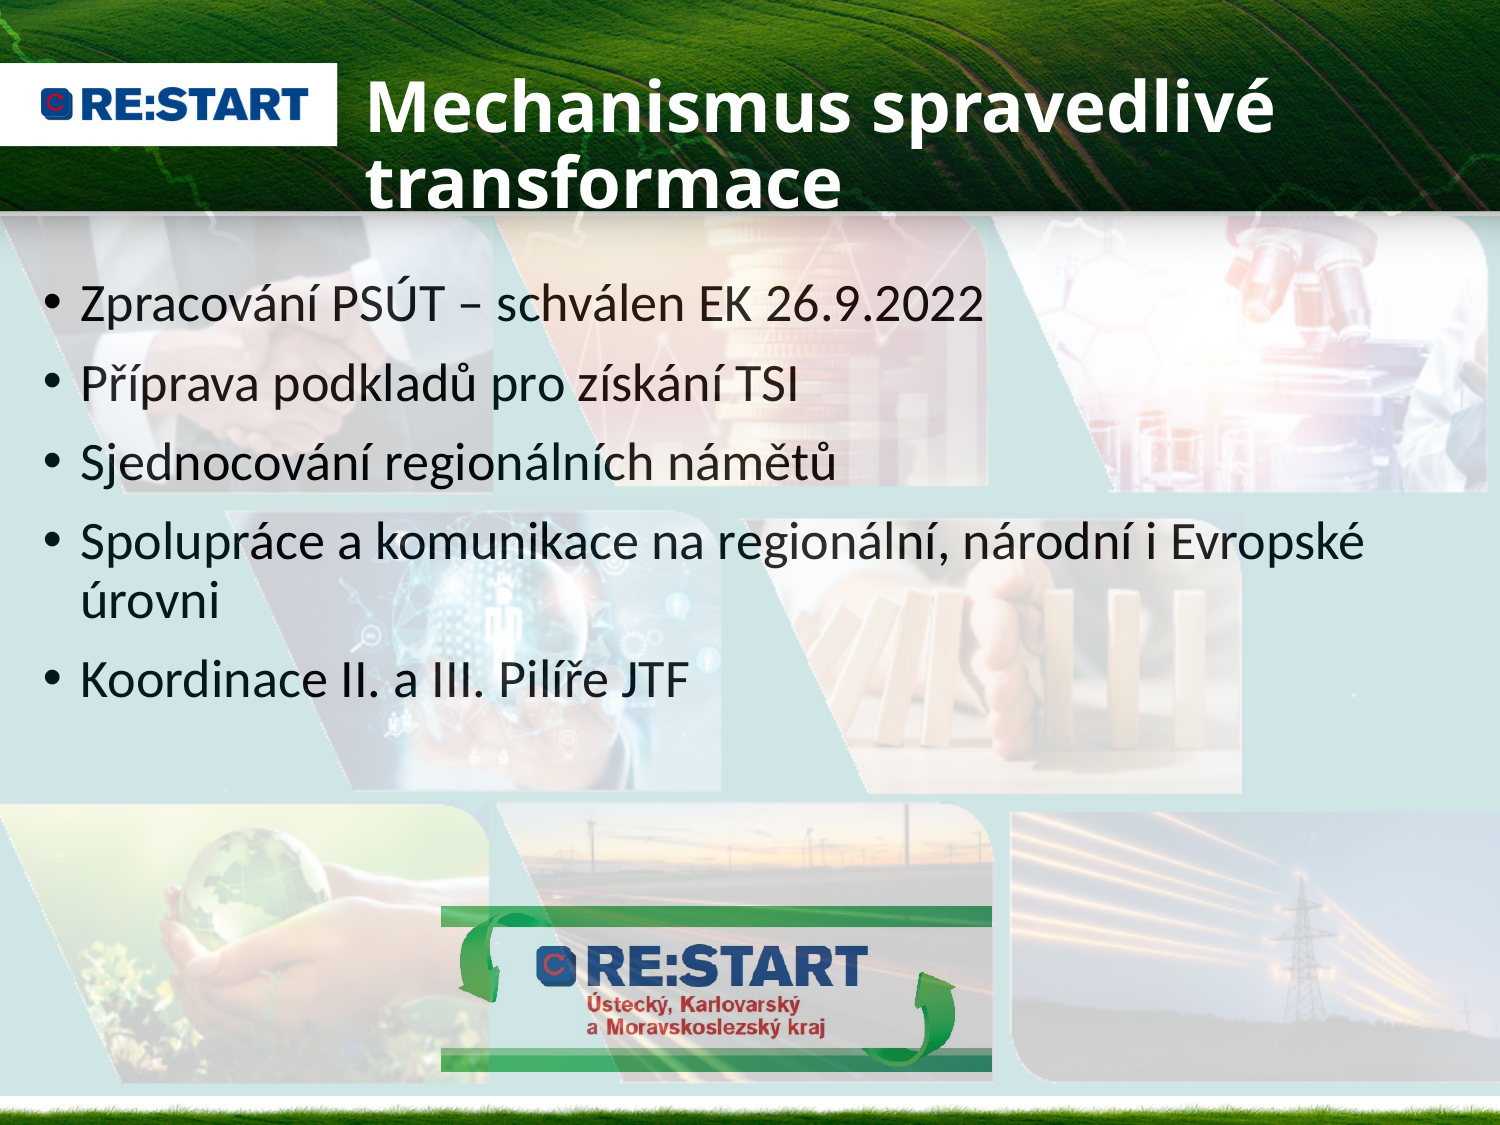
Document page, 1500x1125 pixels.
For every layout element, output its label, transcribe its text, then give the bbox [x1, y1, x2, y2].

title Mechanismus spravedlivé transformace [353, 65, 1500, 216]
picture [0, 0, 1500, 1125]
